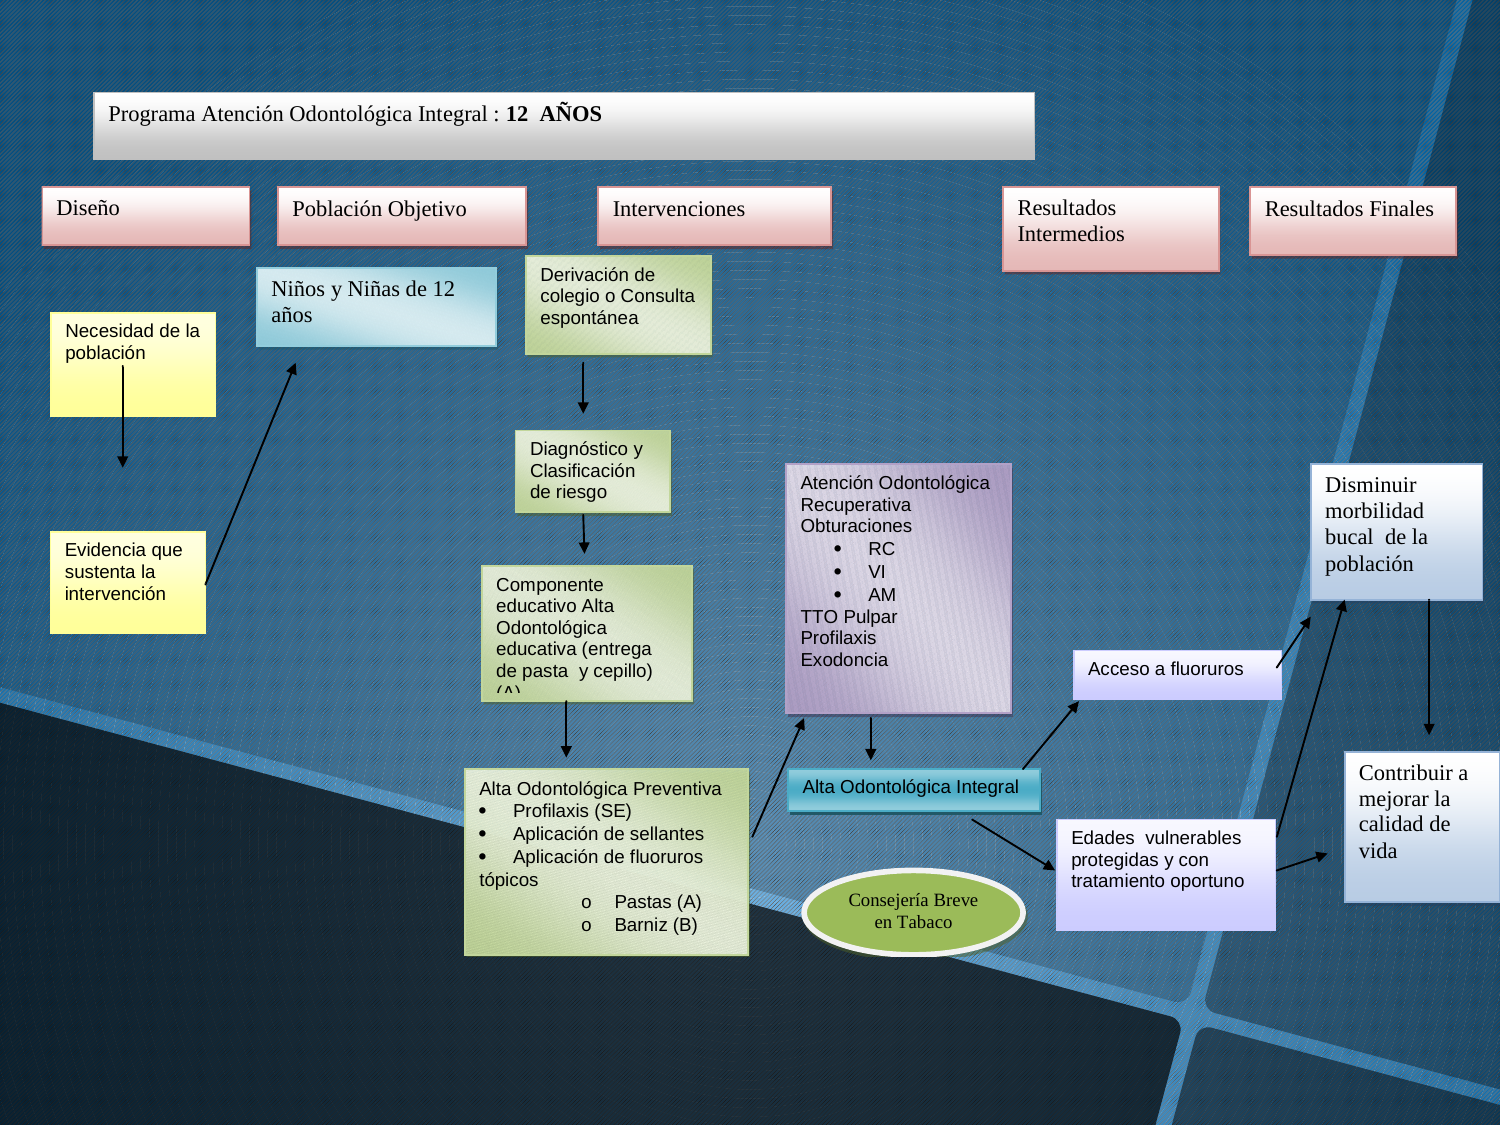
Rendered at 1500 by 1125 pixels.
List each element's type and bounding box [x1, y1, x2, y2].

picture [41, 91, 1500, 958]
